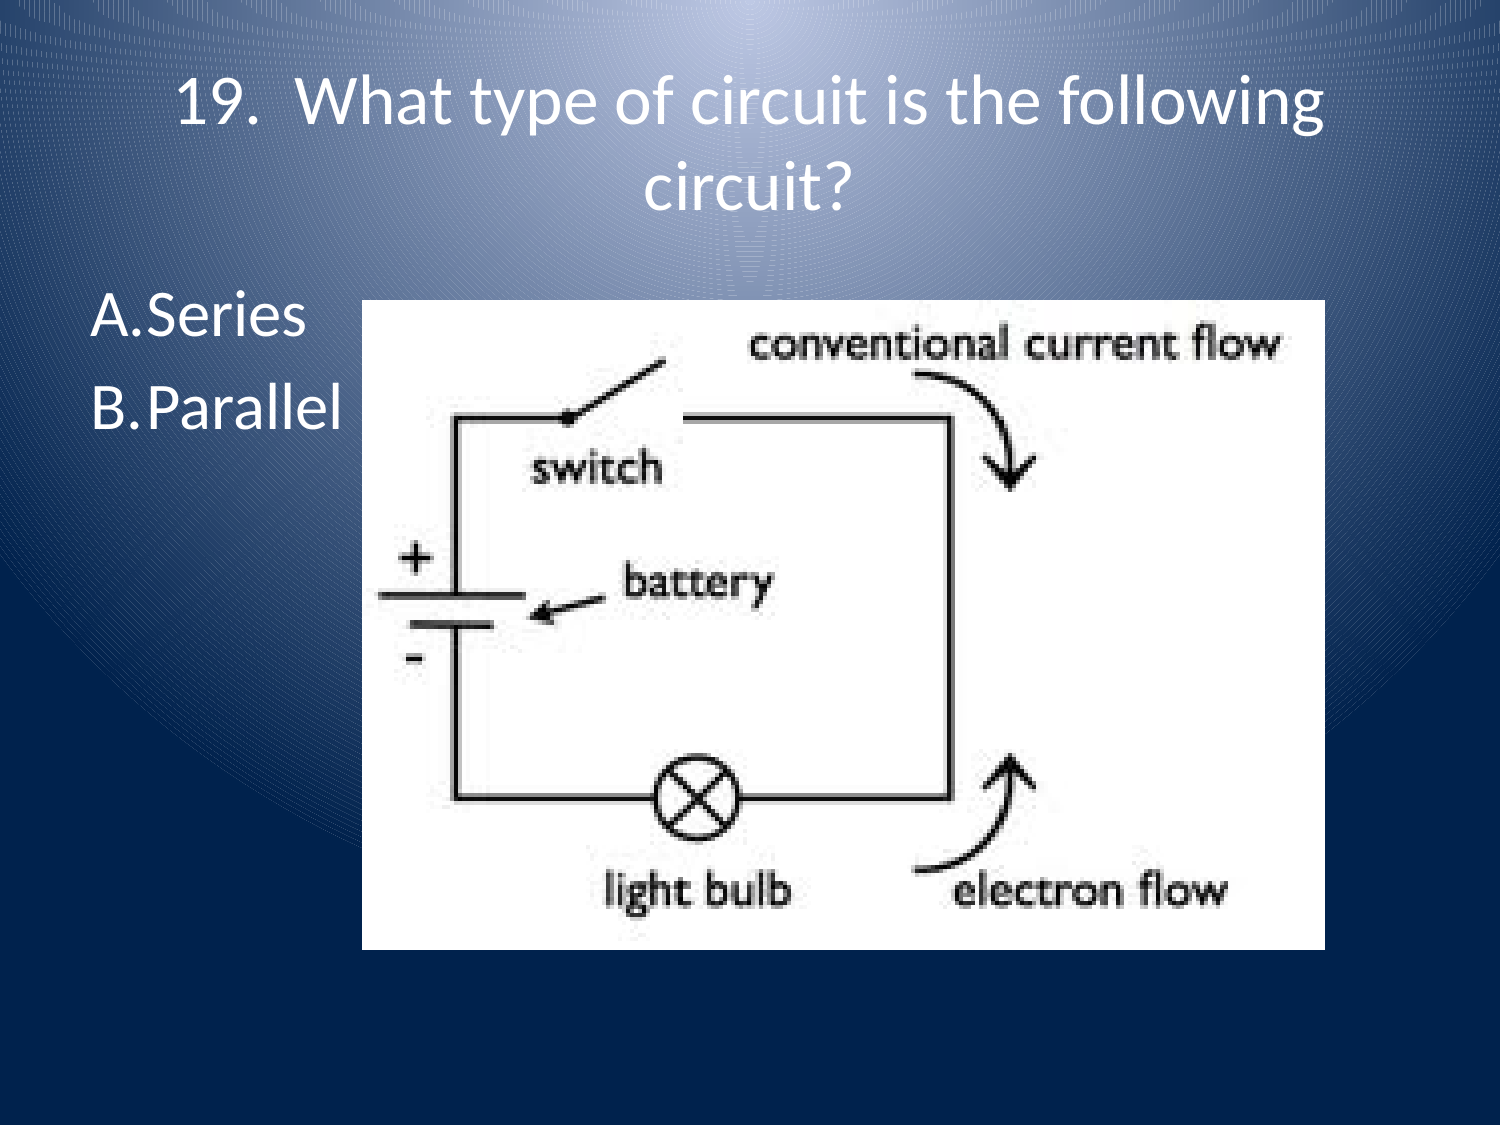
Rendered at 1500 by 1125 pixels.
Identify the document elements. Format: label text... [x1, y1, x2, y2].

title 19. What type of circuit is the following circuit? [75, 45, 1425, 233]
list Series Parallel [75, 262, 1425, 1005]
picture [362, 300, 1325, 951]
